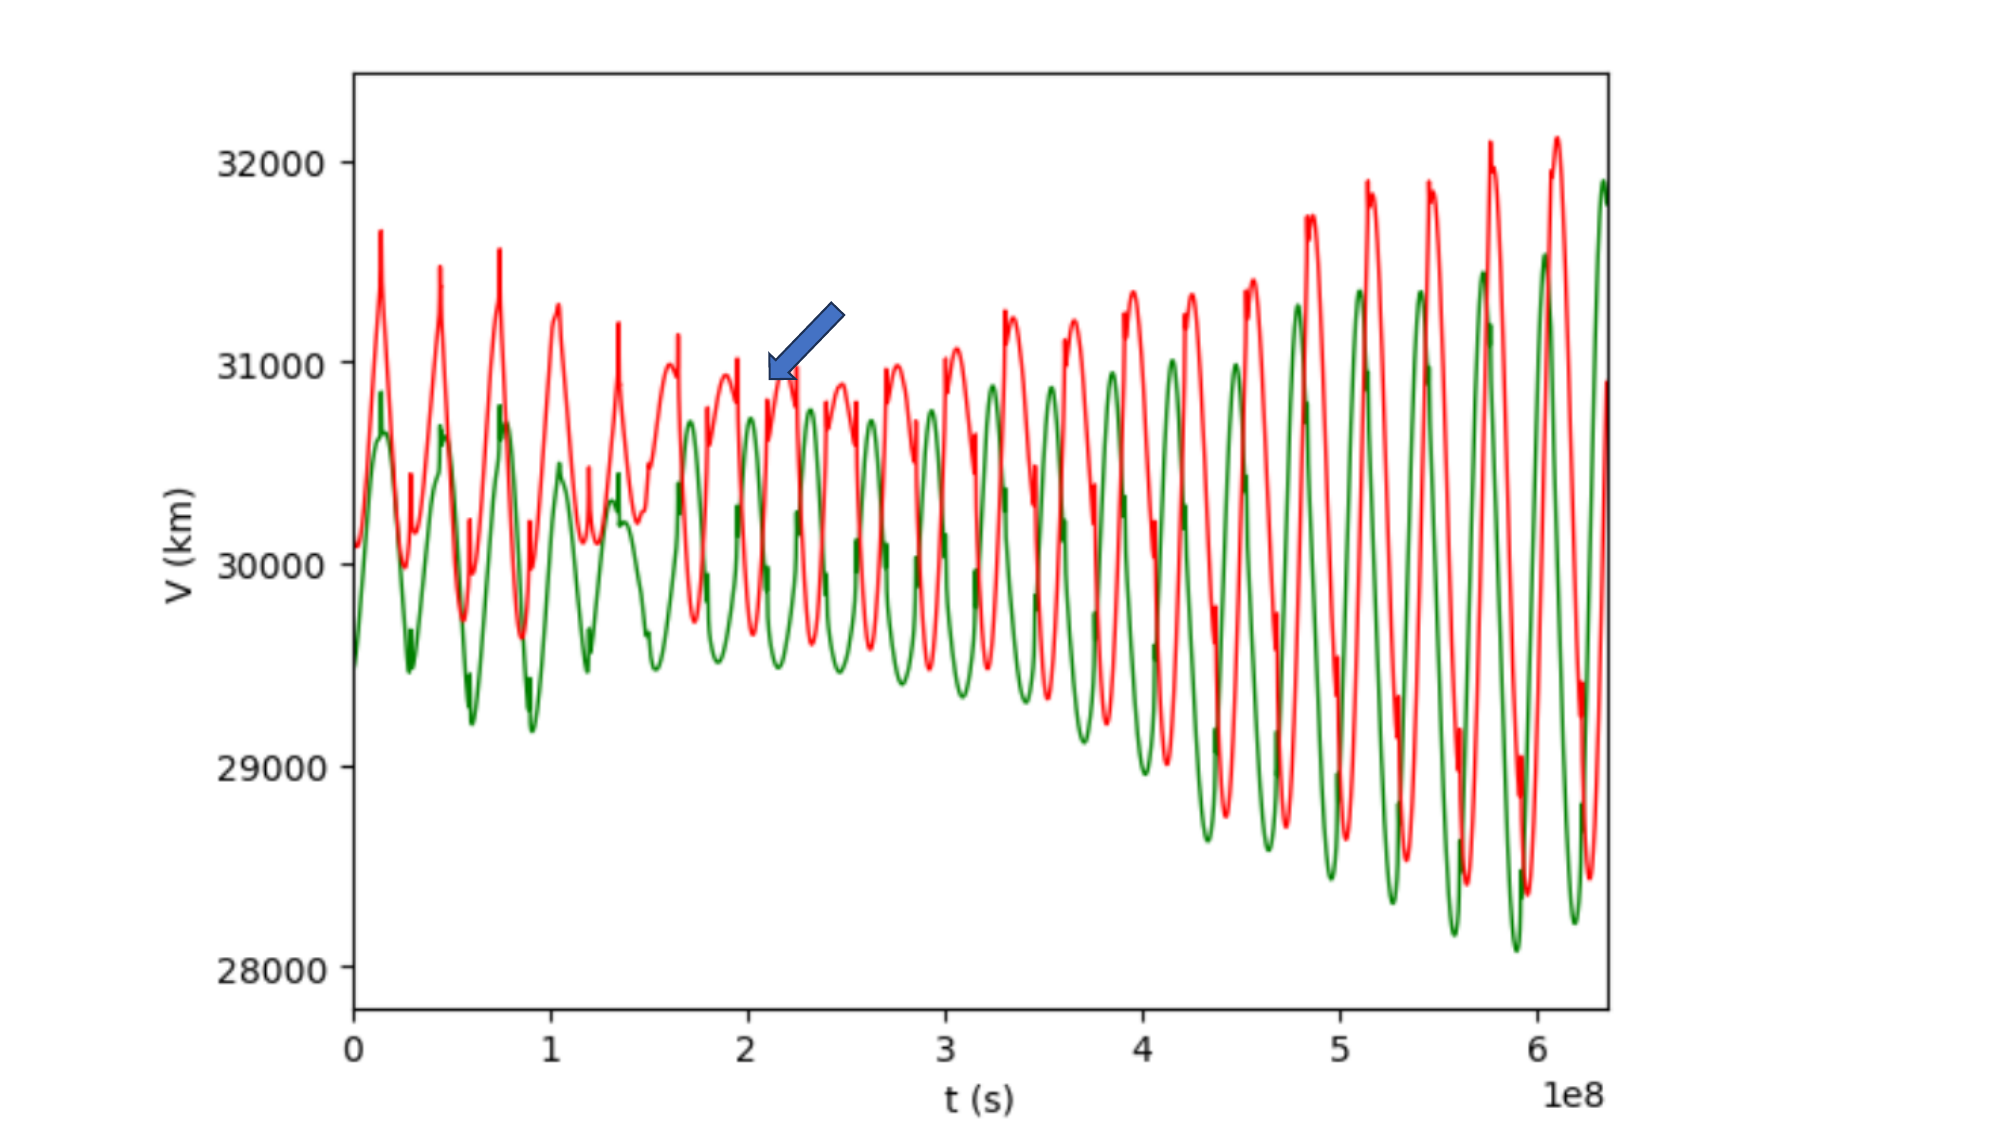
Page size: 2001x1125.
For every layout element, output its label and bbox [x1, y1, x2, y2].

picture [123, 51, 1638, 1125]
